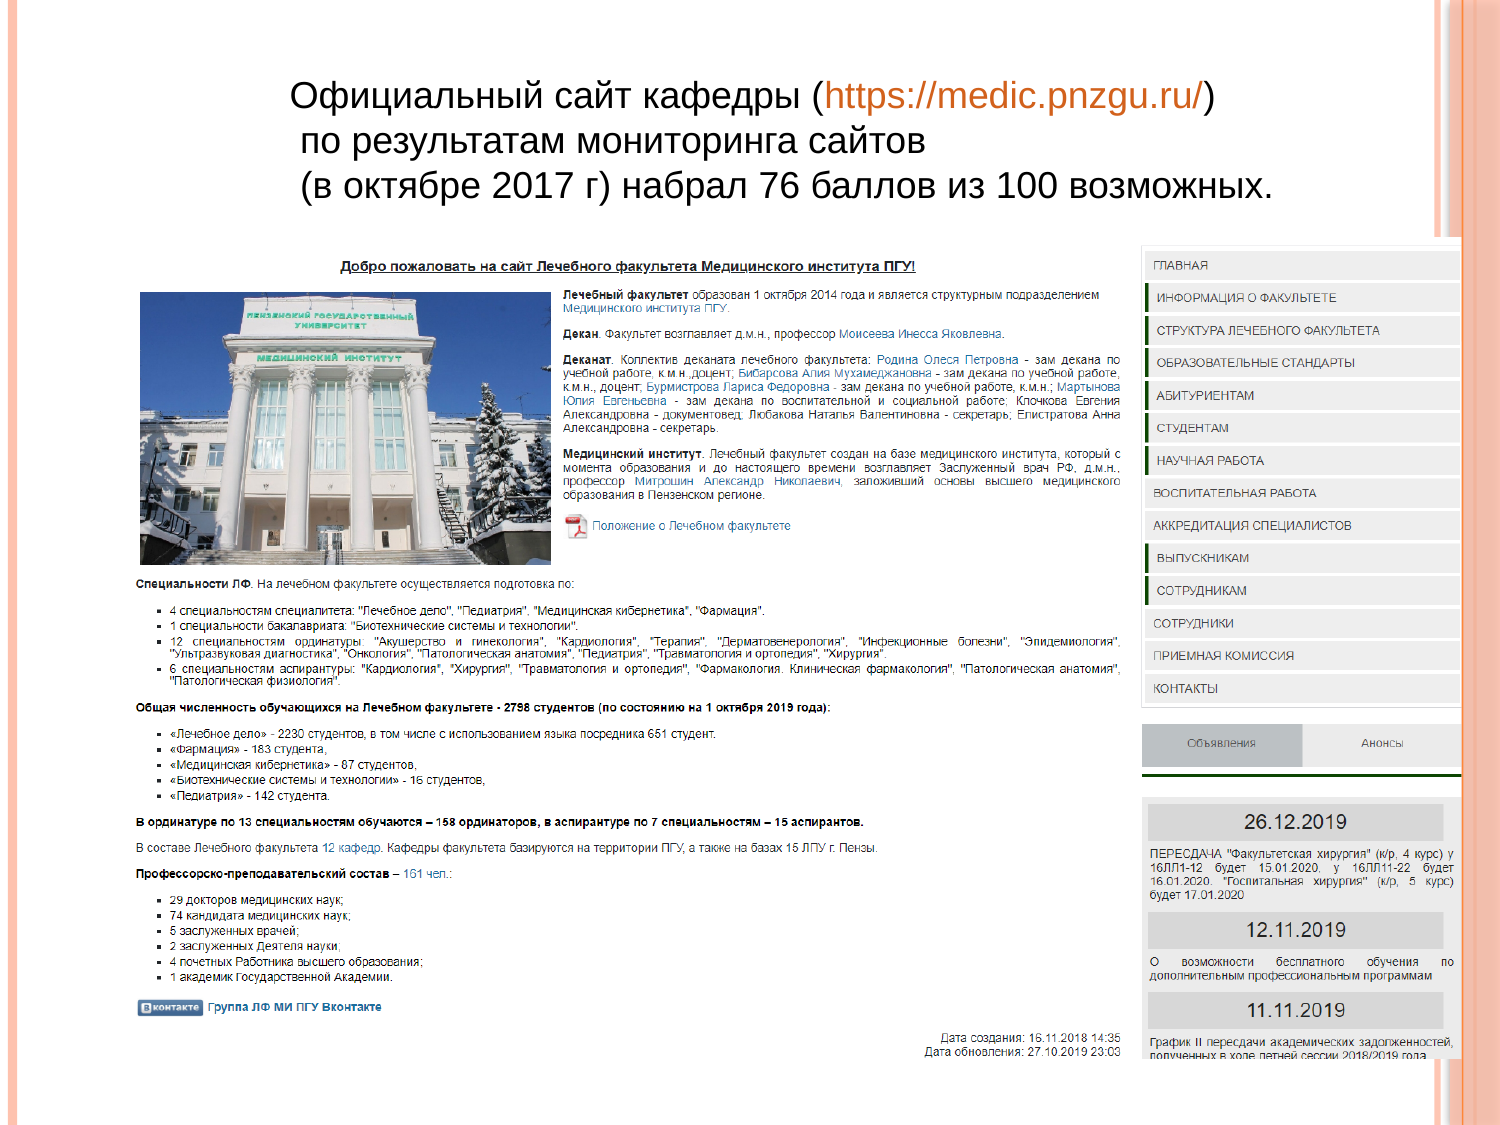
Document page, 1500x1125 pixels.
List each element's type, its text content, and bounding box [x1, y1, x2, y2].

picture [129, 236, 1462, 1060]
title Официальный сайт кафедры (https://medic.pnzgu.ru/) по результатам мониторинга сайтов (в октябре 2017 г) набрал 76 баллов из 100 возможных. [199, 37, 1301, 234]
